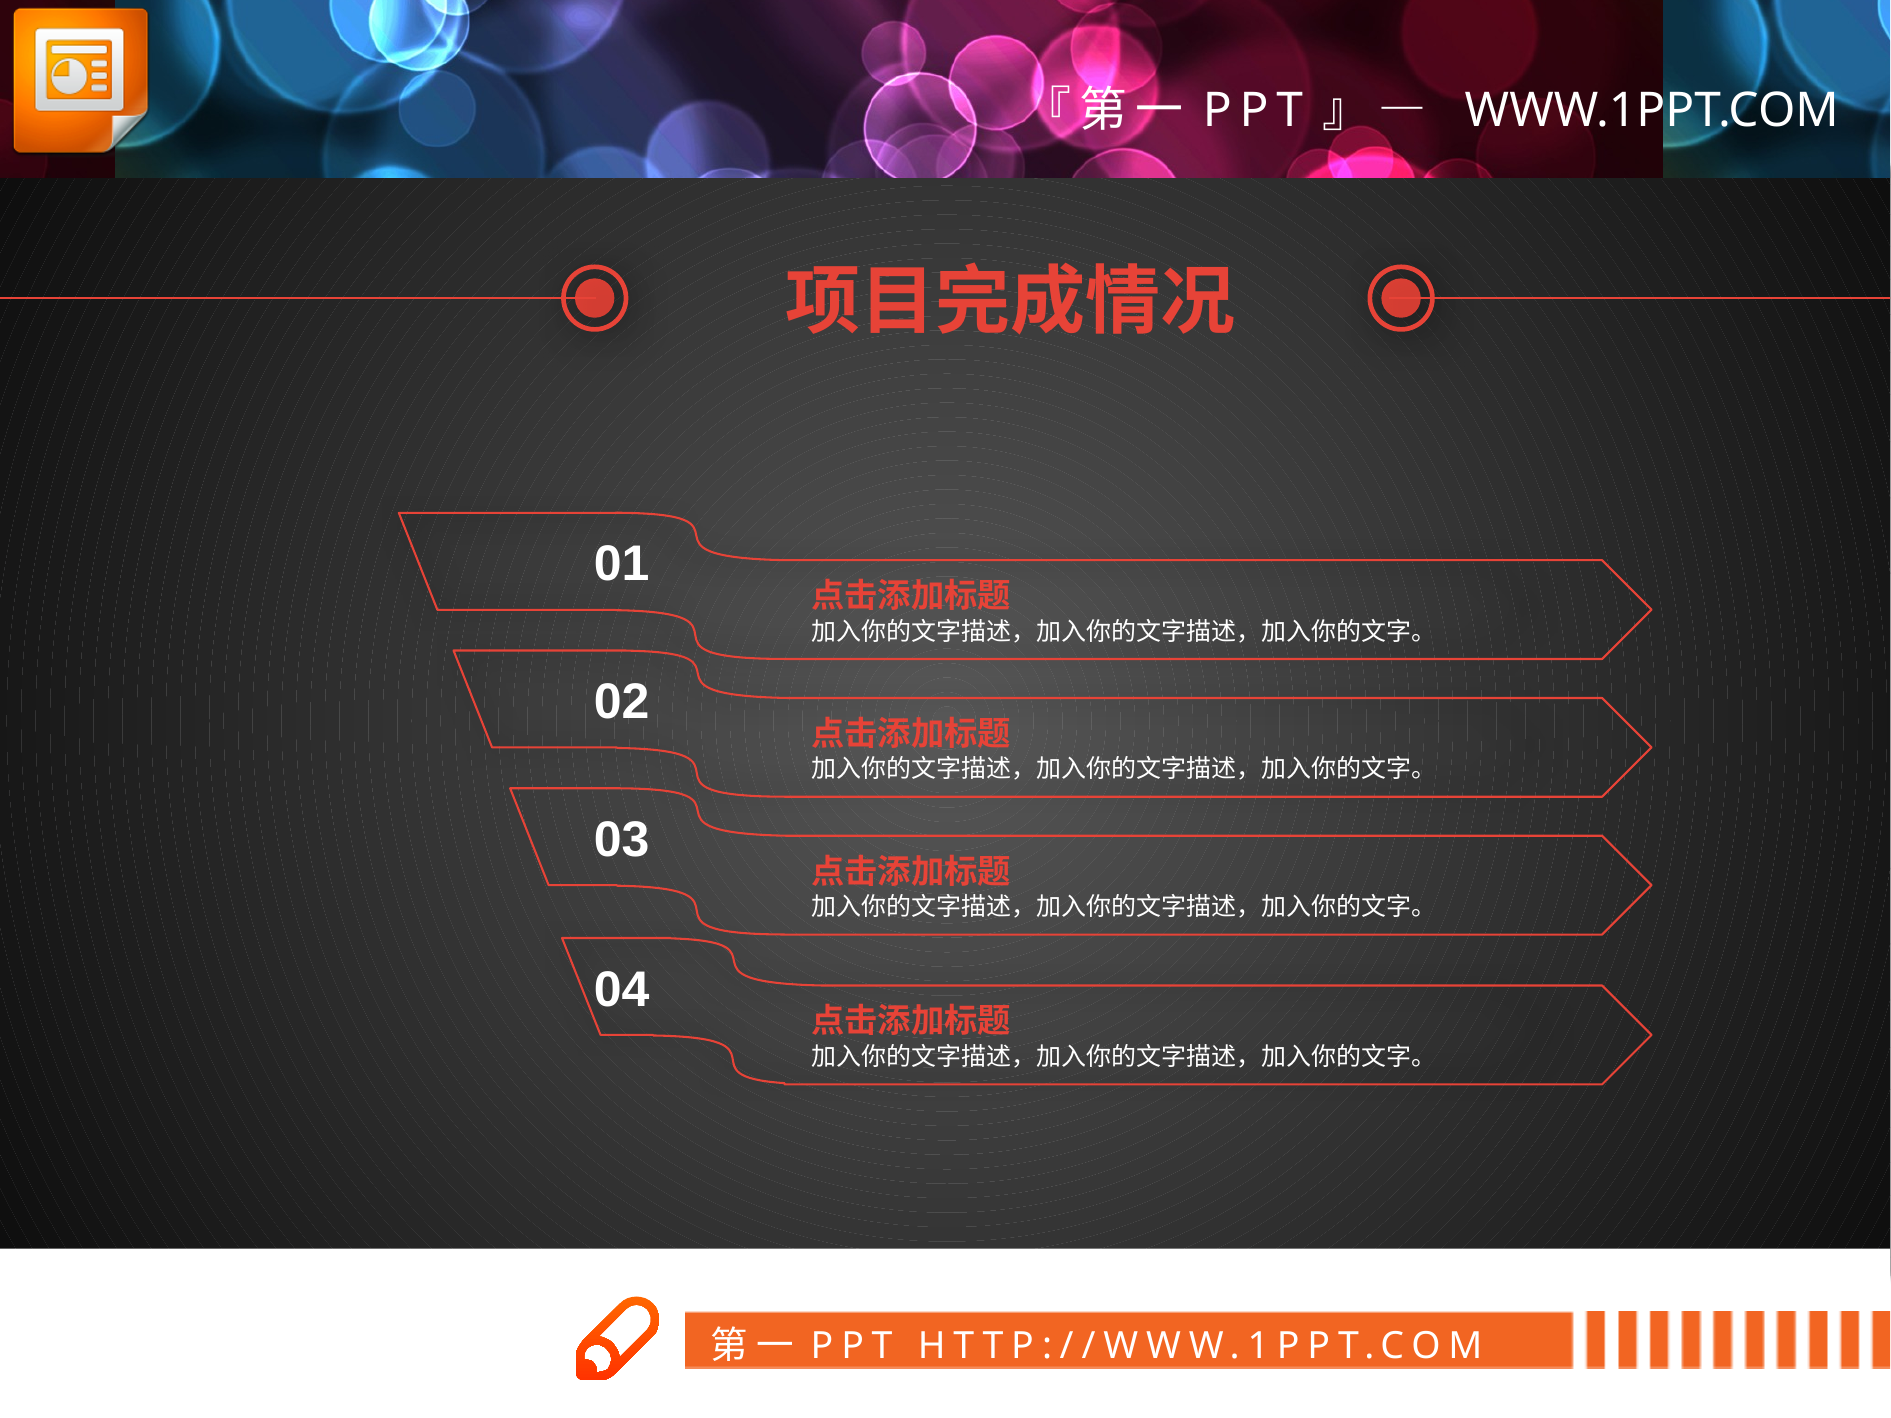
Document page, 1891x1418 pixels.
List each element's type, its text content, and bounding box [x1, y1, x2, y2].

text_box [1369, 266, 1891, 330]
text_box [0, 266, 627, 330]
text_box 项目完成情况 [770, 245, 1251, 351]
text_box [453, 650, 1652, 797]
text_box 02 [572, 661, 671, 736]
picture [0, 0, 1891, 178]
text_box 加入你的文字描述，加入你的文字描述，加入你的文字。 [796, 890, 1463, 937]
text_box 04 [572, 948, 671, 1024]
text_box [398, 512, 1652, 659]
text_box 加入你的文字描述，加入你的文字描述，加入你的文字。 [796, 752, 1463, 800]
text_box 加入你的文字描述，加入你的文字描述，加入你的文字。 [796, 1040, 1463, 1087]
text_box [562, 938, 1652, 1085]
picture [685, 1311, 1891, 1369]
text_box [510, 788, 1652, 935]
text_box 点击添加标题 [796, 999, 1135, 1042]
text_box 加入你的文字描述，加入你的文字描述，加入你的文字。 [796, 615, 1463, 662]
text_box 03 [572, 798, 671, 874]
text_box 01 [572, 523, 671, 599]
text_box 点击添加标题 [796, 711, 1135, 754]
text_box 点击添加标题 [796, 849, 1135, 892]
text_box 点击添加标题 [796, 574, 1135, 616]
